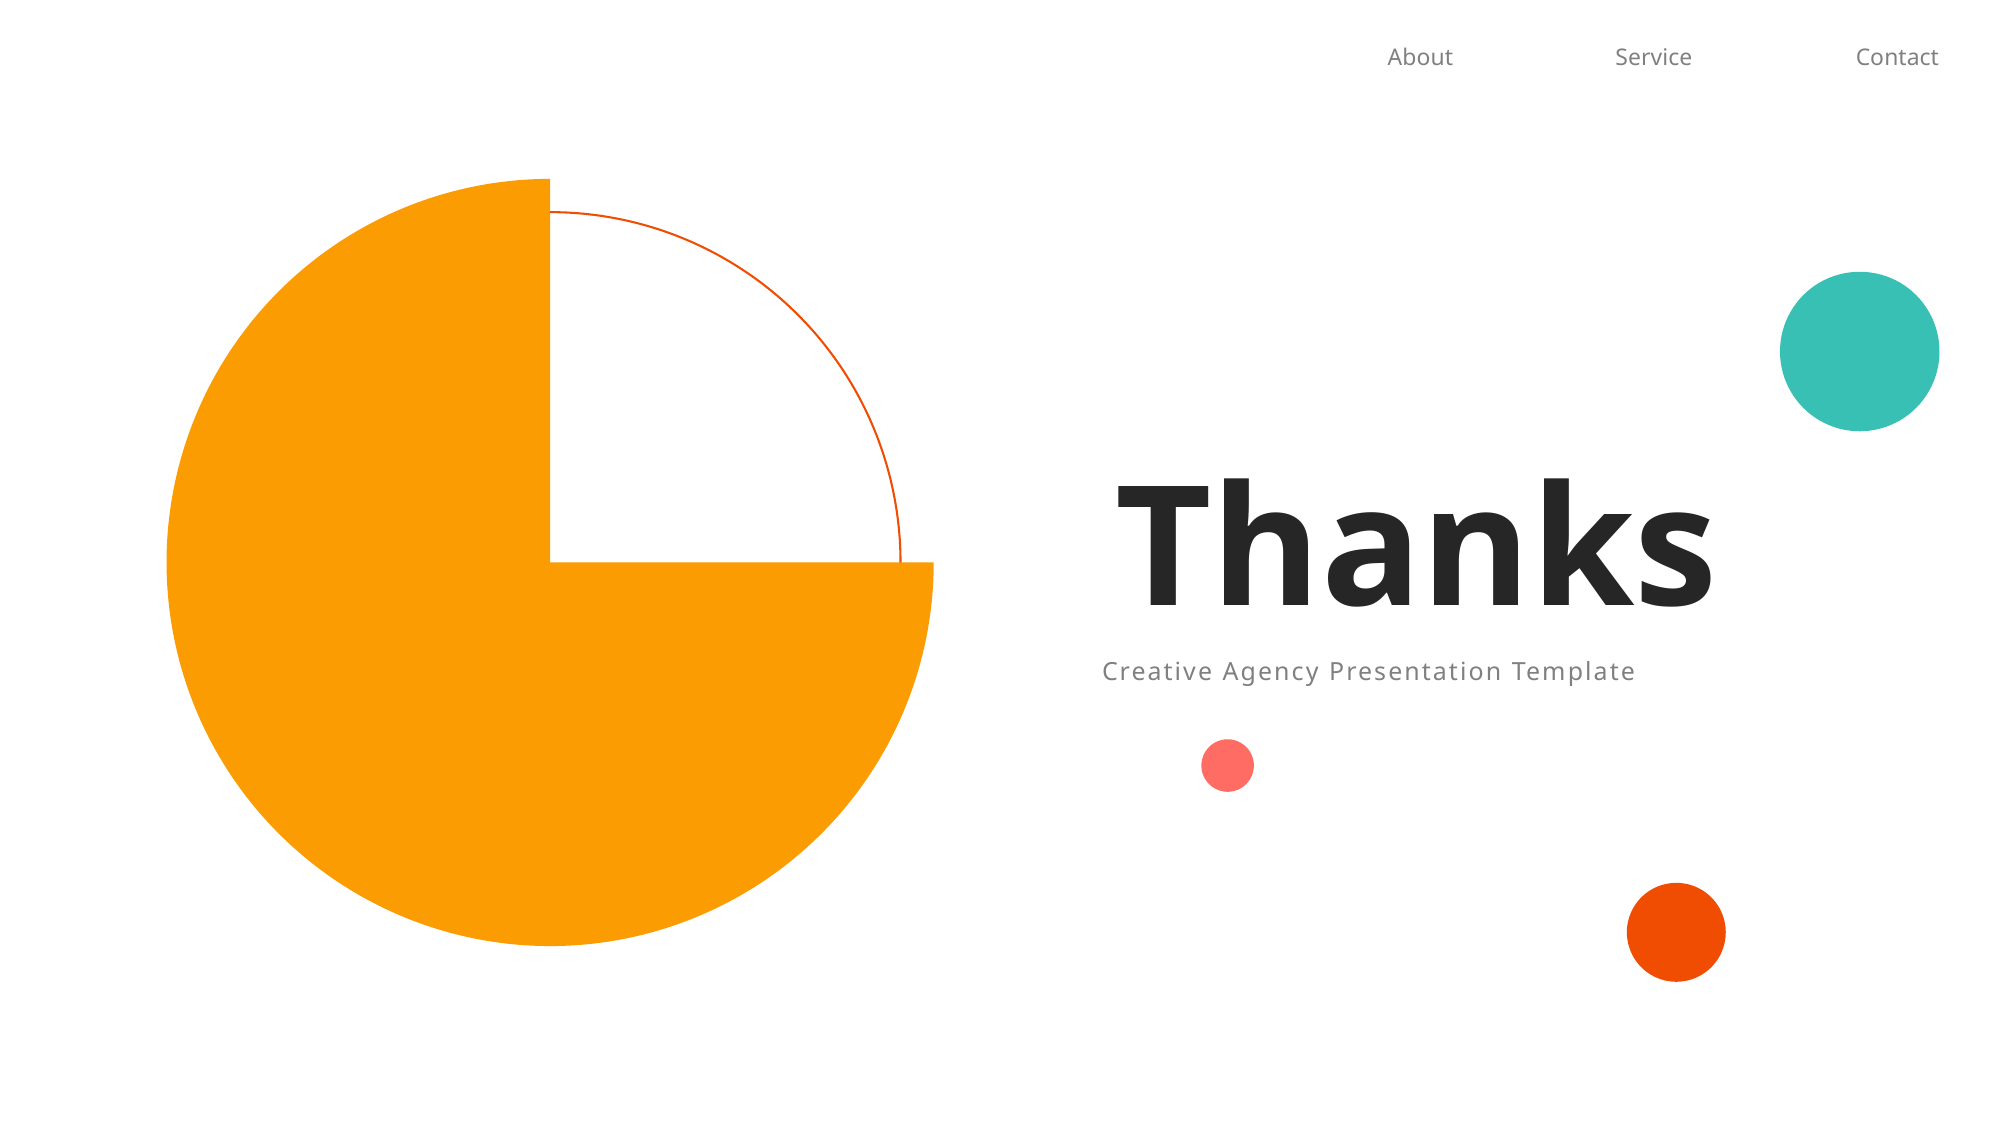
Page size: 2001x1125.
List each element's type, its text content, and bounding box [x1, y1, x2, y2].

text_box [1625, 881, 1727, 983]
text_box Thanks [1100, 431, 1733, 646]
text_box [165, 346, 232, 779]
text_box About [1372, 35, 1469, 78]
text_box [868, 561, 935, 780]
text_box Service [1600, 35, 1708, 78]
text_box [550, 211, 698, 244]
text_box [334, 881, 766, 948]
text_box [1200, 738, 1255, 793]
text_box Creative Agency Presentation Template [1087, 648, 1651, 693]
picture [232, 244, 868, 881]
text_box Contact [1841, 35, 1955, 78]
text_box [334, 177, 552, 244]
text_box [868, 413, 902, 563]
text_box [1778, 270, 1941, 433]
